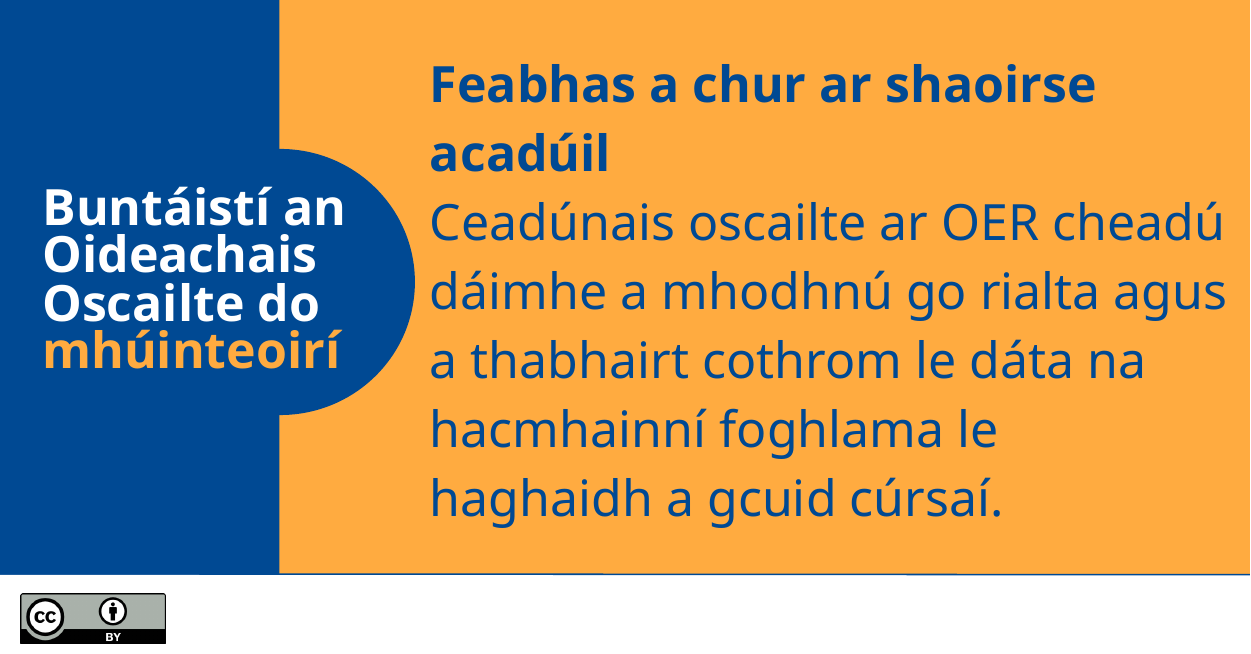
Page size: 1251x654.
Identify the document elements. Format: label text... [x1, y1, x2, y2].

text_box [368, 181, 415, 383]
picture [20, 592, 166, 645]
text_box Feabhas a chur ar shaoirse acadúil Ceadúnais oscailte ar OER cheadú dáimhe a mhodhnú go rialta agus a thabhairt cothrom le dáta na hacmhainní foghlama le haghaidh a gcuid cúrsaí. [414, 28, 1250, 542]
text_box [206, 148, 355, 171]
text_box [0, 0, 280, 573]
text_box [207, 394, 353, 416]
text_box [0, 582, 1250, 654]
text_box Buntáistí an Oideachais Oscailte do mhúinteoirí [27, 171, 368, 394]
